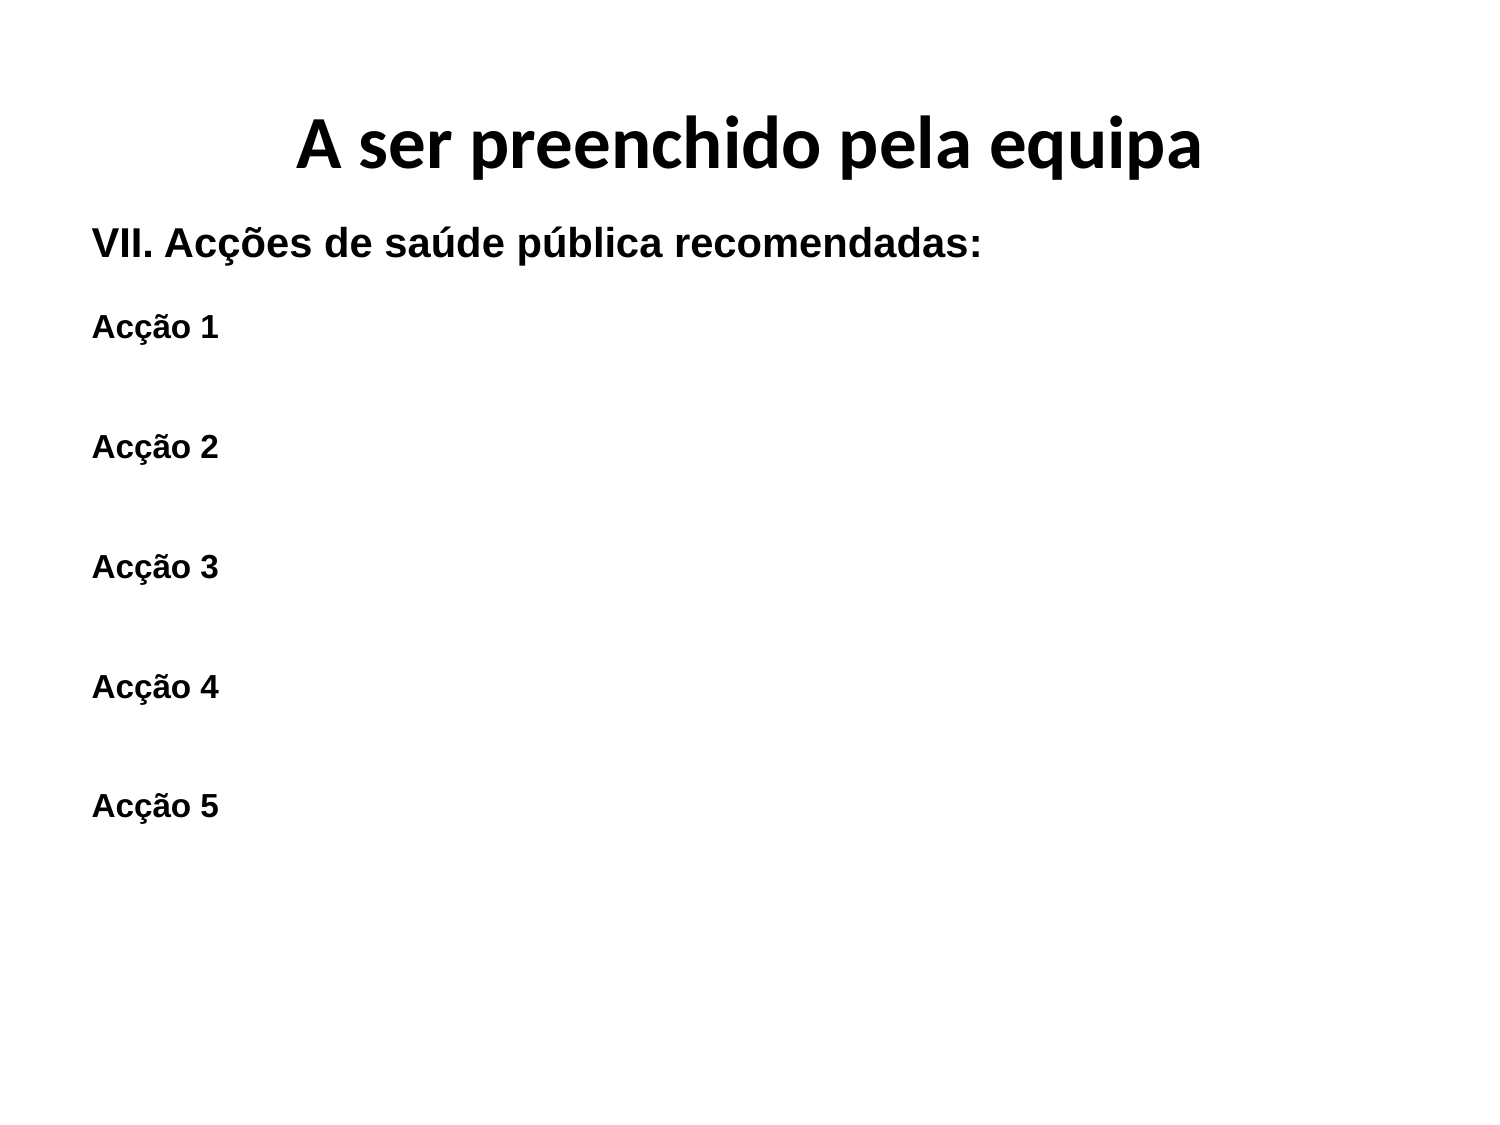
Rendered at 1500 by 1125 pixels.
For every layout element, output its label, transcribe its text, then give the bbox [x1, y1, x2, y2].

title A ser preenchido pela equipa [75, 45, 1425, 233]
text_box VII. Acções de saúde pública recomendadas: Acção 1 Acção 2 Acção 3 Acção 4 Acção 5 [76, 208, 1427, 951]
